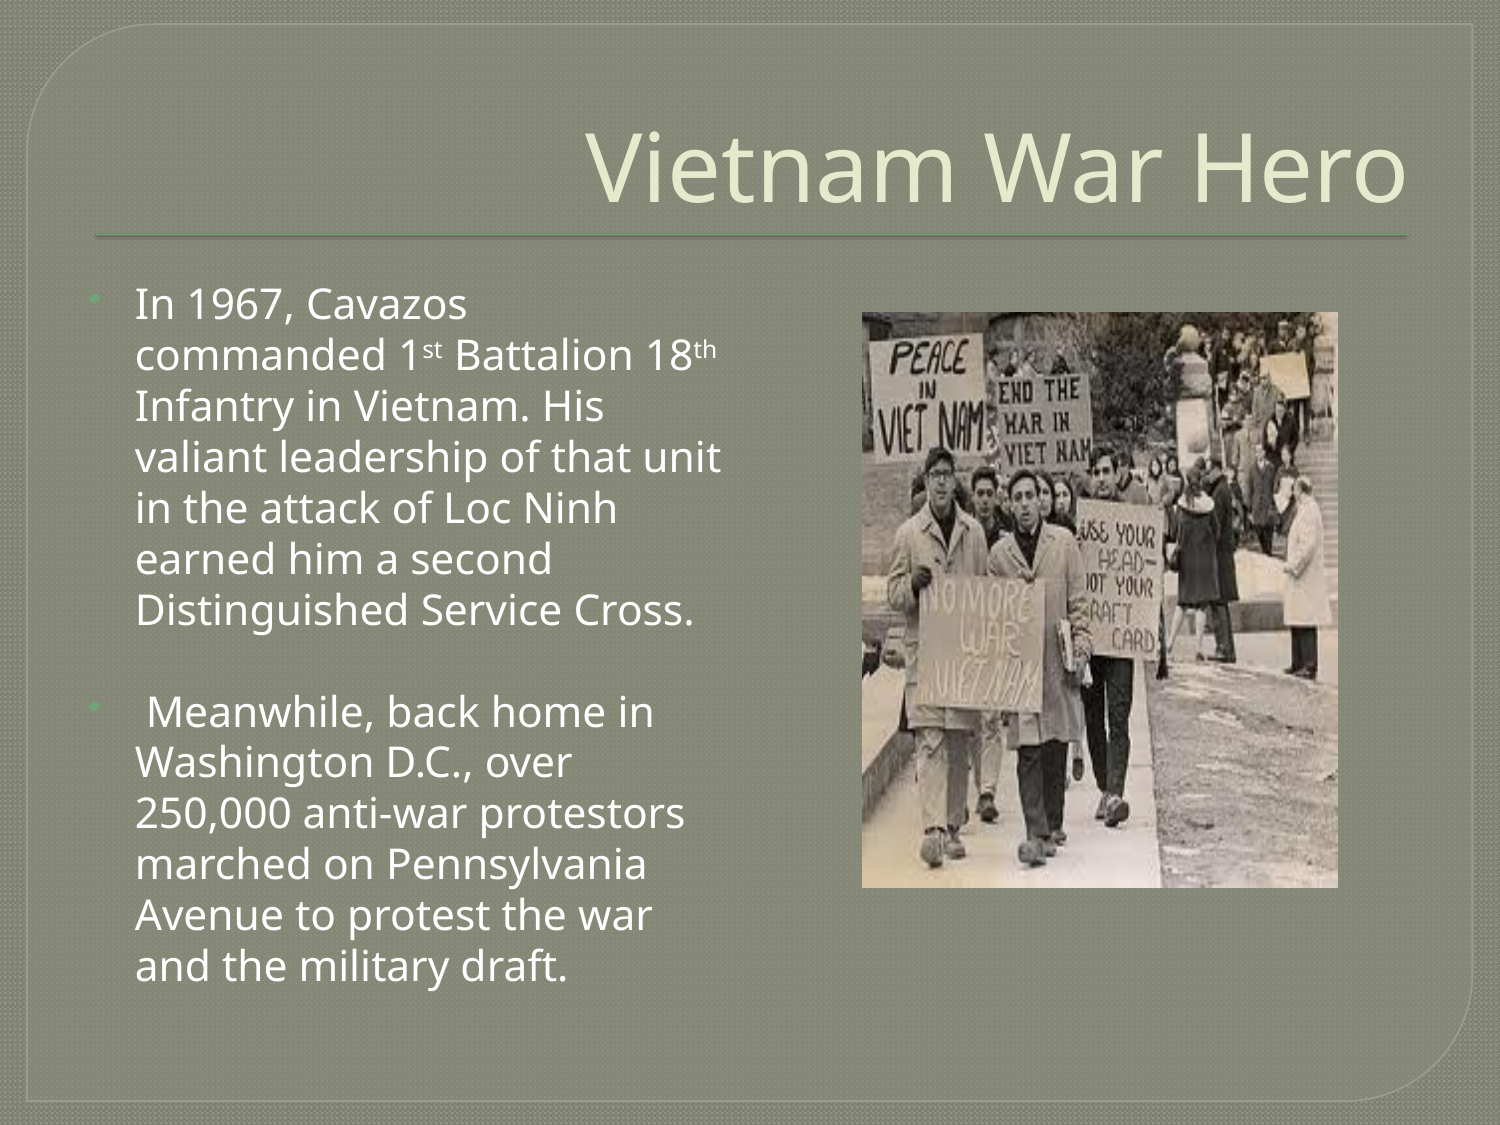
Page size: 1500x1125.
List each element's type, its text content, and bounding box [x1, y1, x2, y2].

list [862, 312, 1338, 888]
list In 1967, Cavazos commanded 1st Battalion 18th Infantry in Vietnam. His valiant leadership of that unit in the attack of Loc Ninh earned him a second Distinguished Service Cross. Meanwhile, back home in Washington D.C., over 250,000 anti-war protestors marched on Pennsylvania Avenue to protest the war and the military draft. [75, 270, 738, 1013]
title Vietnam War Hero [75, 41, 1425, 230]
